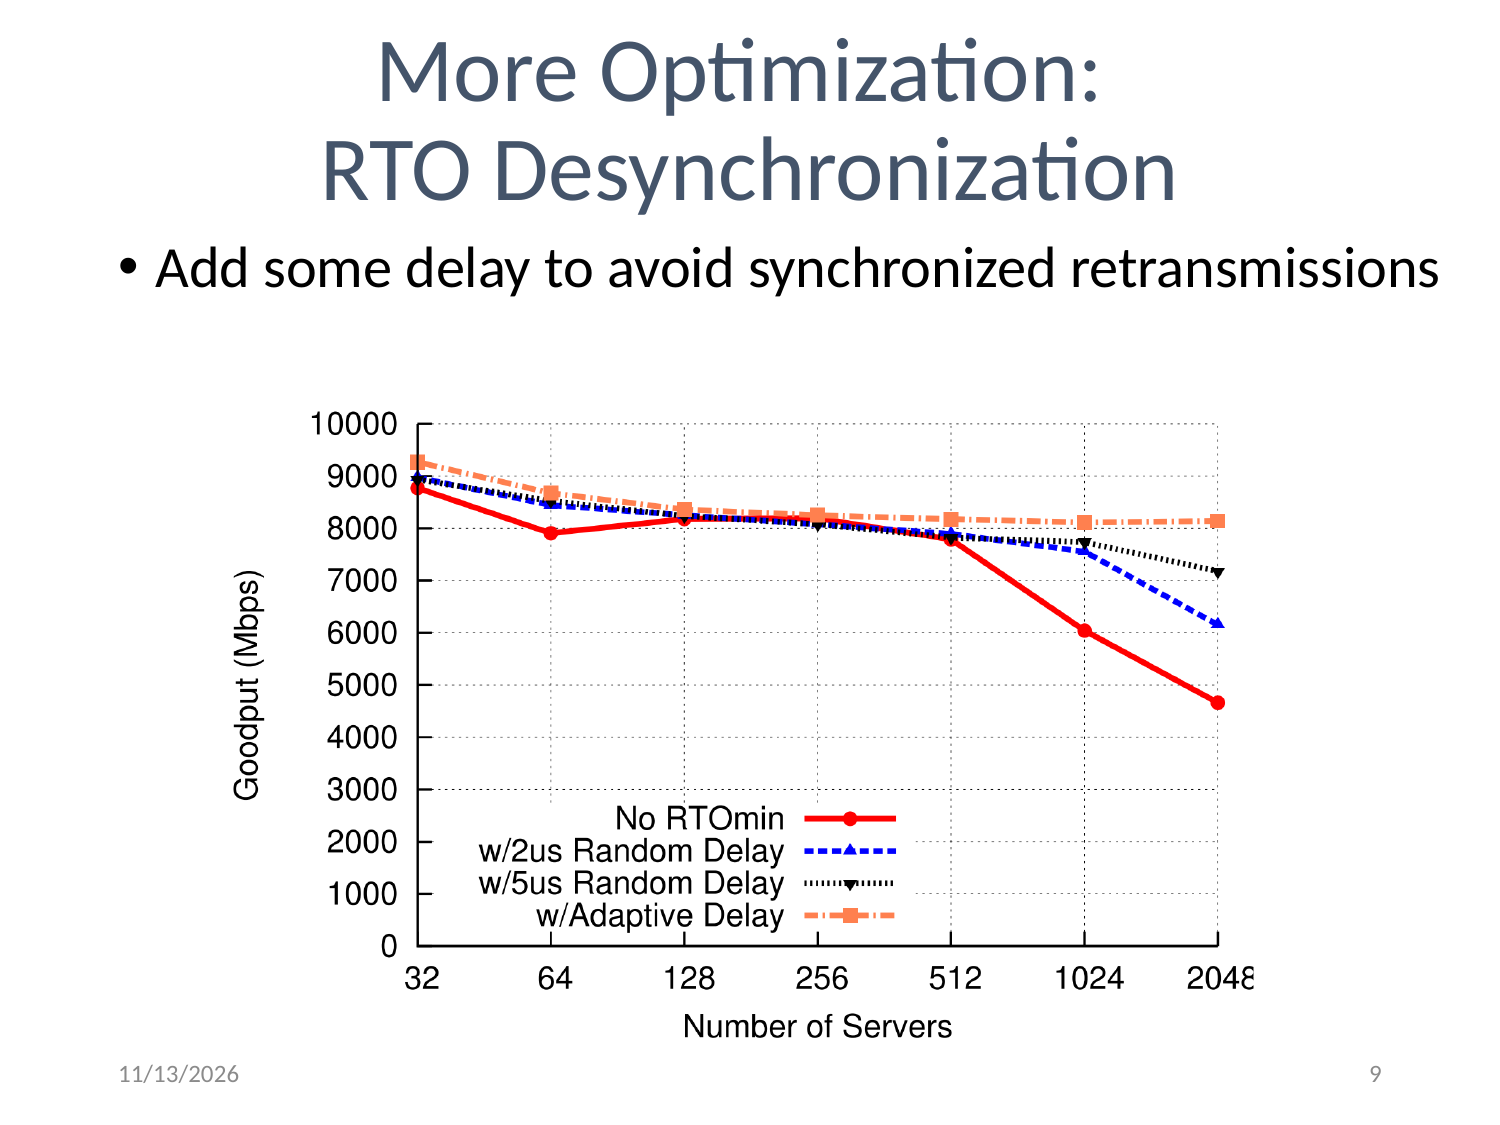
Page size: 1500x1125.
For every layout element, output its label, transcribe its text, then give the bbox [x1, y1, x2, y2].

title More Optimization: RTO Desynchronization [103, 12, 1397, 230]
list Add some delay to avoid synchronized retransmissions [103, 230, 1500, 1014]
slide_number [103, 1042, 441, 1103]
slide_number 9 [1059, 1042, 1397, 1103]
picture [223, 399, 1277, 1043]
